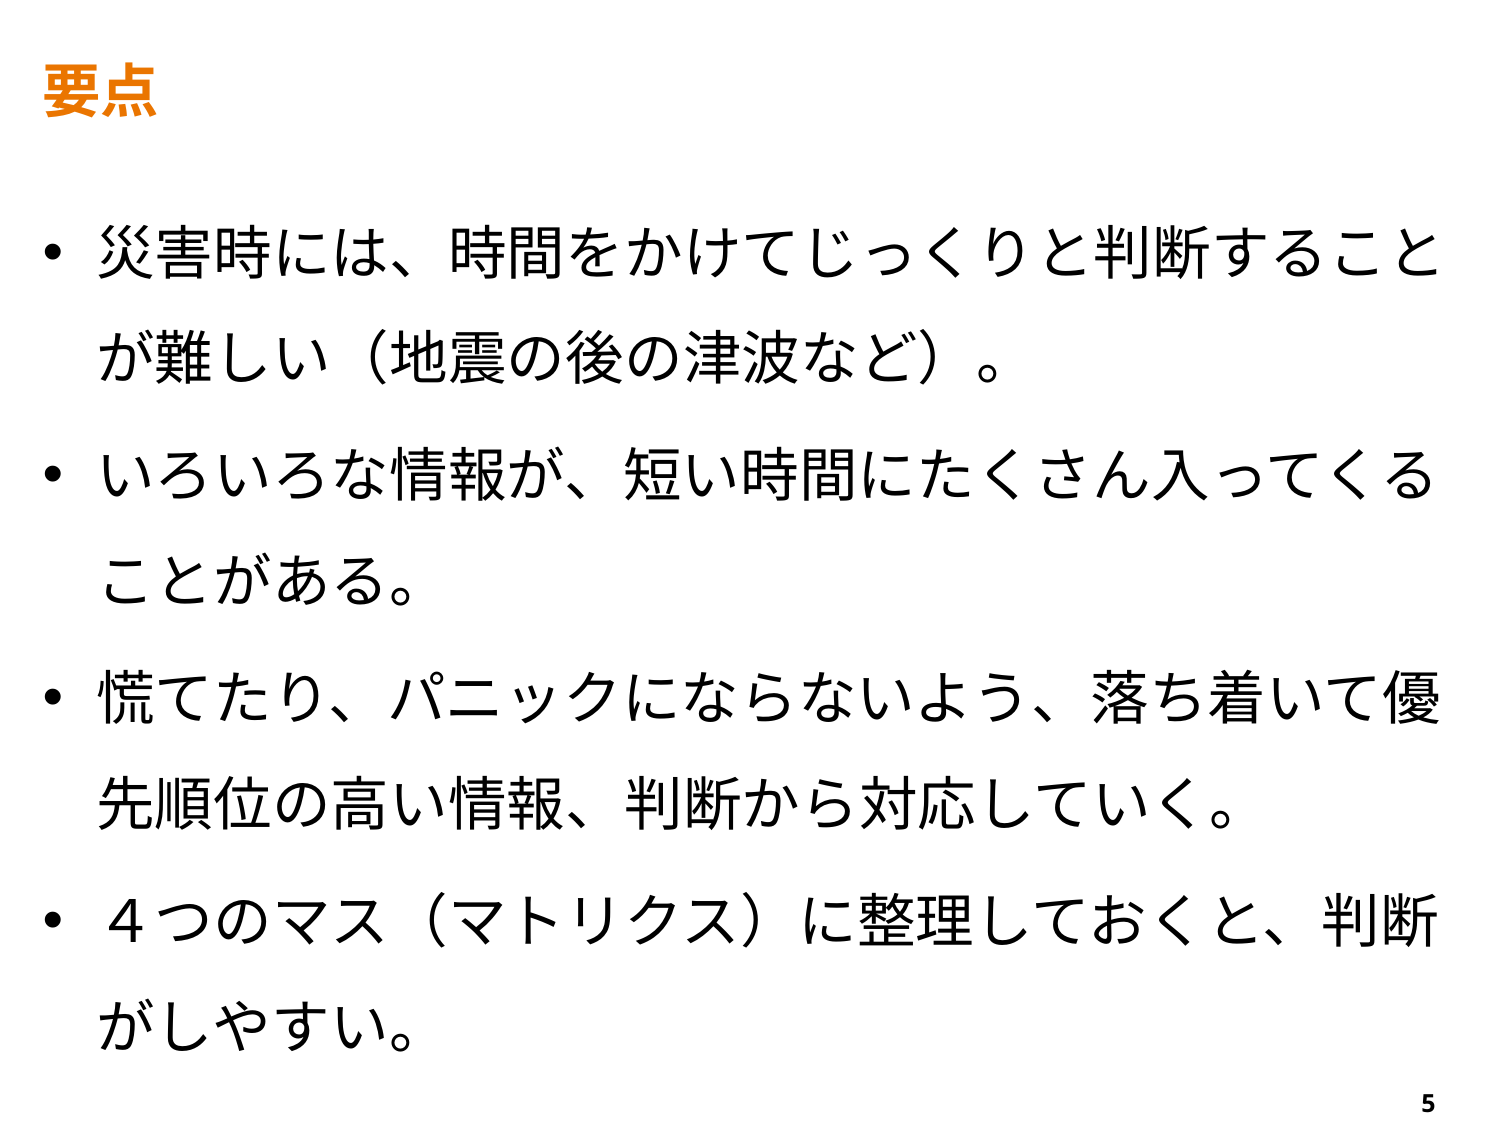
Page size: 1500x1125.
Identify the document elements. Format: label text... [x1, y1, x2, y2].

slide_number 5 [1364, 1089, 1493, 1120]
list 災害時には、時間をかけてじっくりと判断することが難しい（地震の後の津波など）。 いろいろな情報が、短い時間にたくさん入ってくることがある。 慌てたり、パニックにならないよう、落ち着いて優先順位の高い情報、判断から対応していく。 ４つのマス（マトリクス）に整理しておくと、判断がしやすい。 [27, 172, 1471, 1071]
title 要点 [27, 47, 1386, 131]
